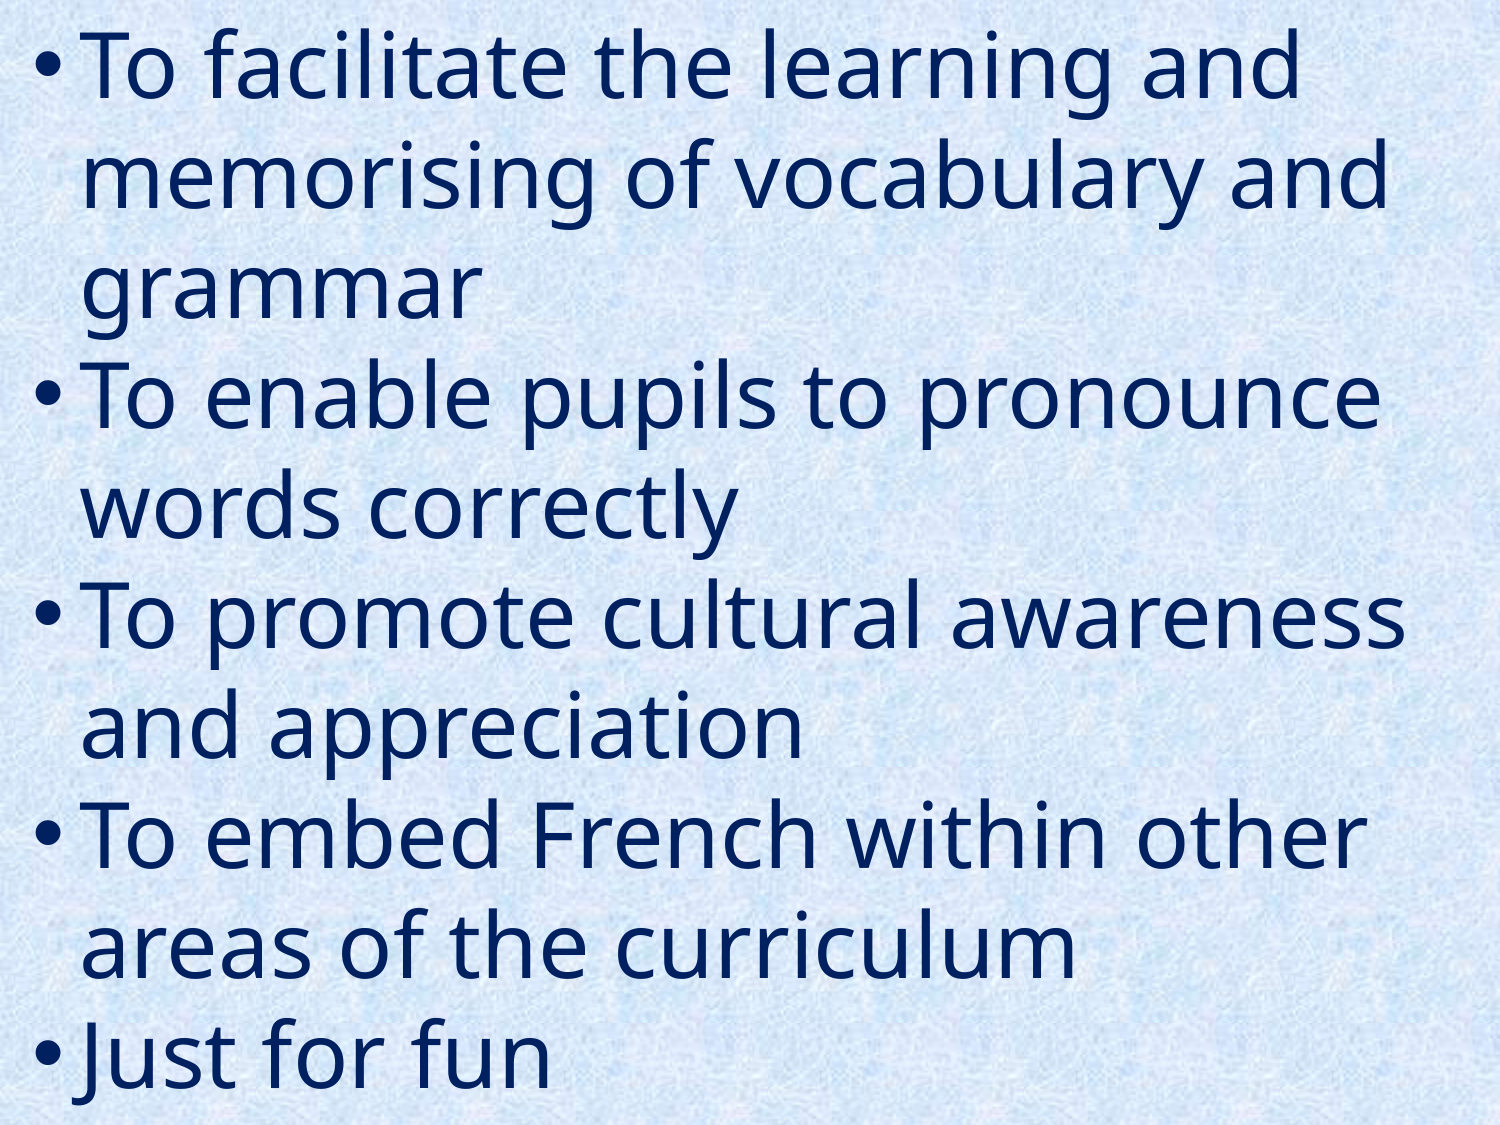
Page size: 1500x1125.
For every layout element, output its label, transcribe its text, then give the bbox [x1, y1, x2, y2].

picture [0, 0, 1500, 1125]
text_box To facilitate the learning and memorising of vocabulary and grammar To enable pupils to pronounce words correctly To promote cultural awareness and appreciation To embed French within other areas of the curriculum Just for fun [17, 0, 1471, 1115]
